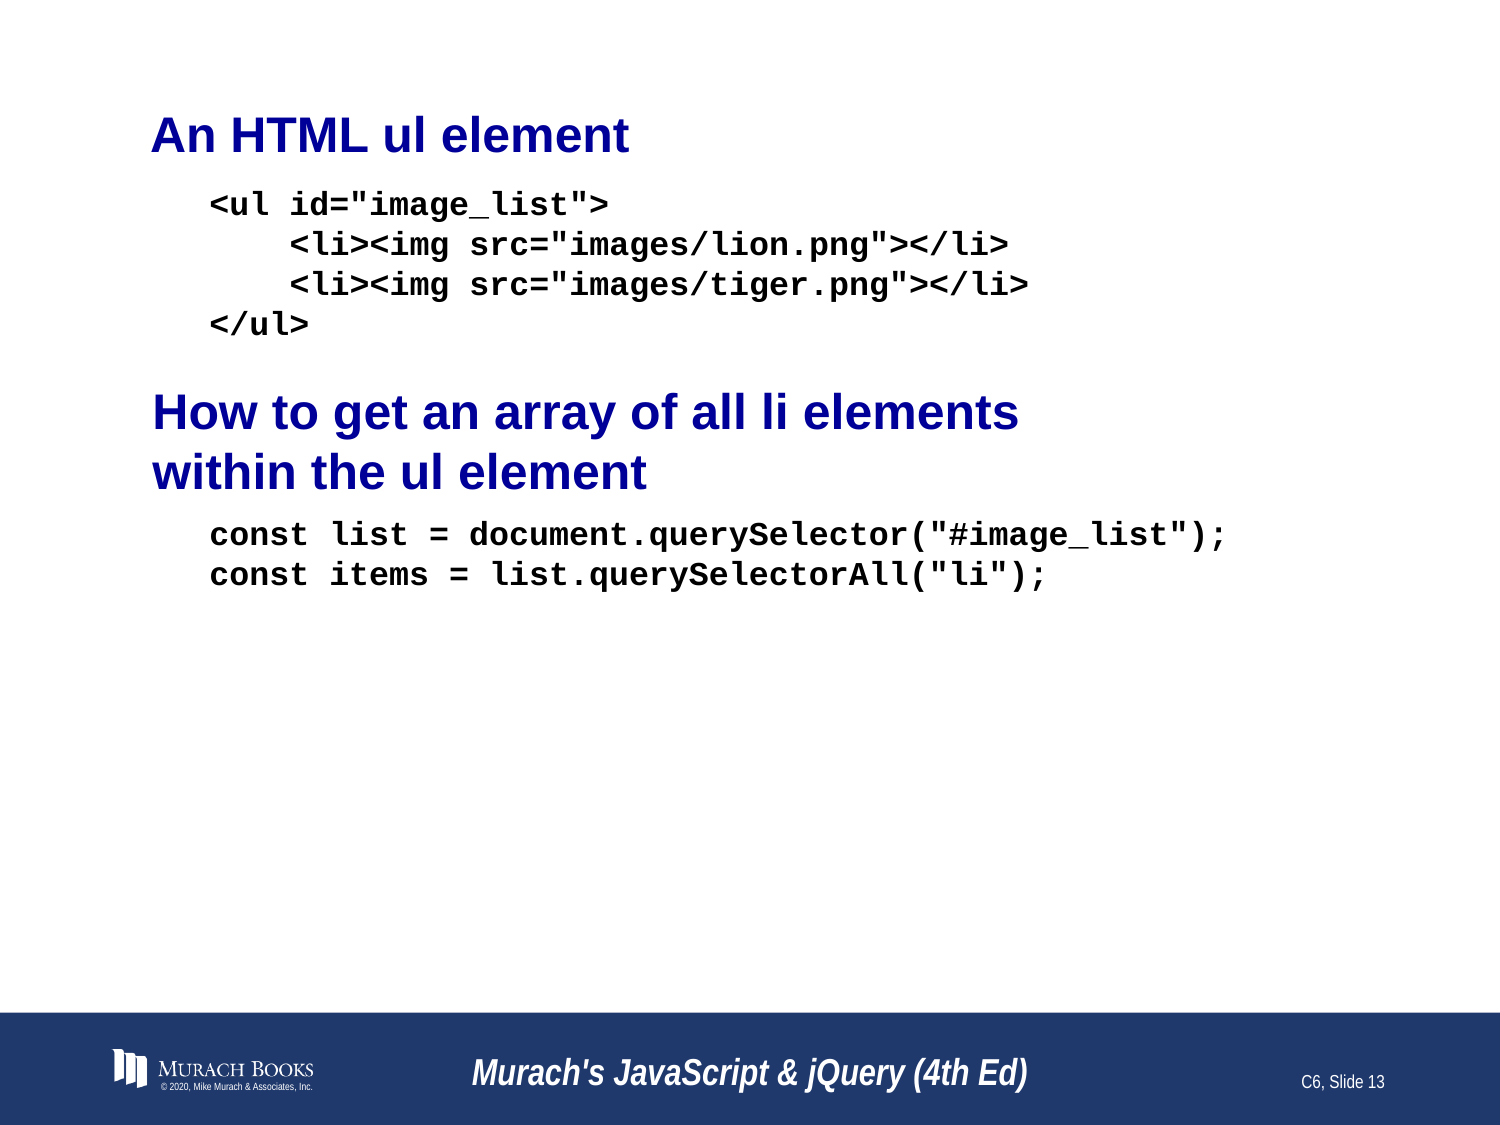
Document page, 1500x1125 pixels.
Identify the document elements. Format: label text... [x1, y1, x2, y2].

slide_number Murach's JavaScript & jQuery (4th Ed) [463, 1025, 1050, 1100]
footer © 2020, Mike Murach & Associates, Inc. [12, 1025, 463, 1100]
list <ul id="image_list"> <li><img src="images/lion.png"></li> <li><img src="images/tiger.png"></li> </ul> How to get an array of all li elements within the ul element const list = document.querySelector("#image_list"); const items = list.querySelectorAll("li"); [137, 174, 1350, 975]
slide_number C6, Slide 13 [1087, 1025, 1400, 1100]
title An HTML ul element [150, 102, 1350, 164]
